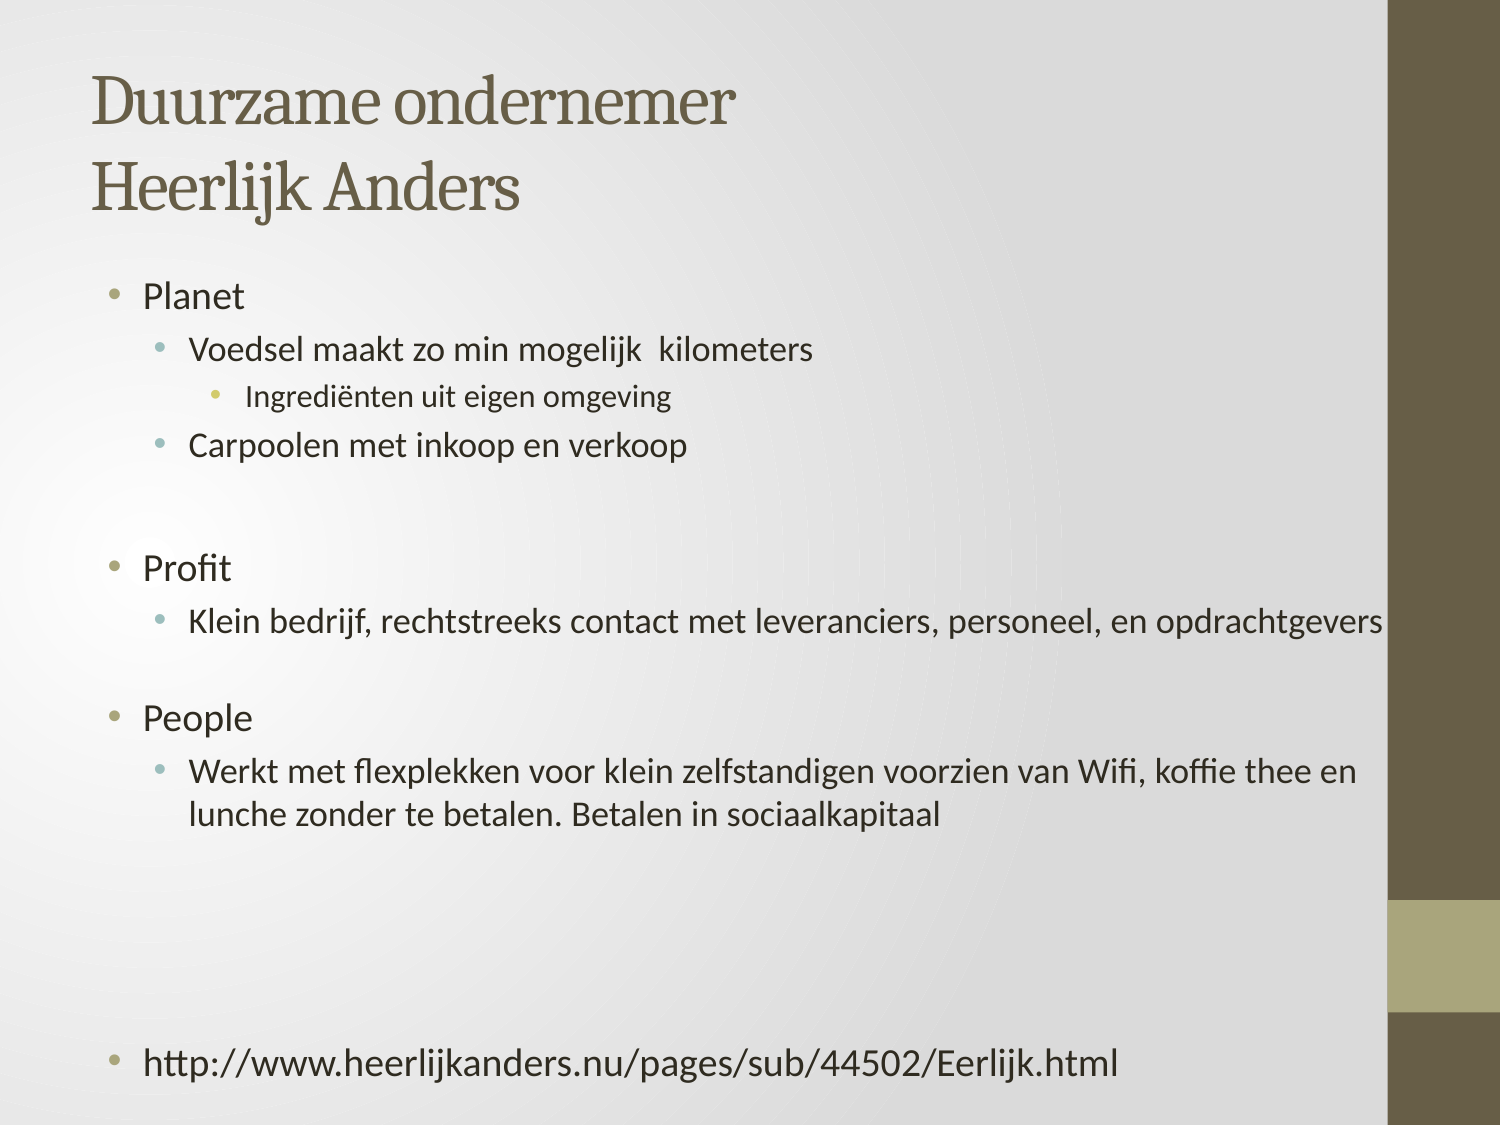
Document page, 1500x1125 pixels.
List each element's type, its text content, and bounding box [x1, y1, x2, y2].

list Planet Voedsel maakt zo min mogelijk kilometers Ingrediënten uit eigen omgeving Carpoolen met inkoop en verkoop Profit Klein bedrijf, rechtstreeks contact met leveranciers, personeel, en opdrachtgevers People Werkt met flexplekken voor klein zelfstandigen voorzien van Wifi, koffie thee en lunche zonder te betalen. Betalen in sociaalkapitaal http://www.heerlijkanders.nu/pages/sub/44502/Eerlijk.html [75, 262, 1425, 1106]
title Duurzame ondernemer Heerlijk Anders [75, 45, 1325, 233]
